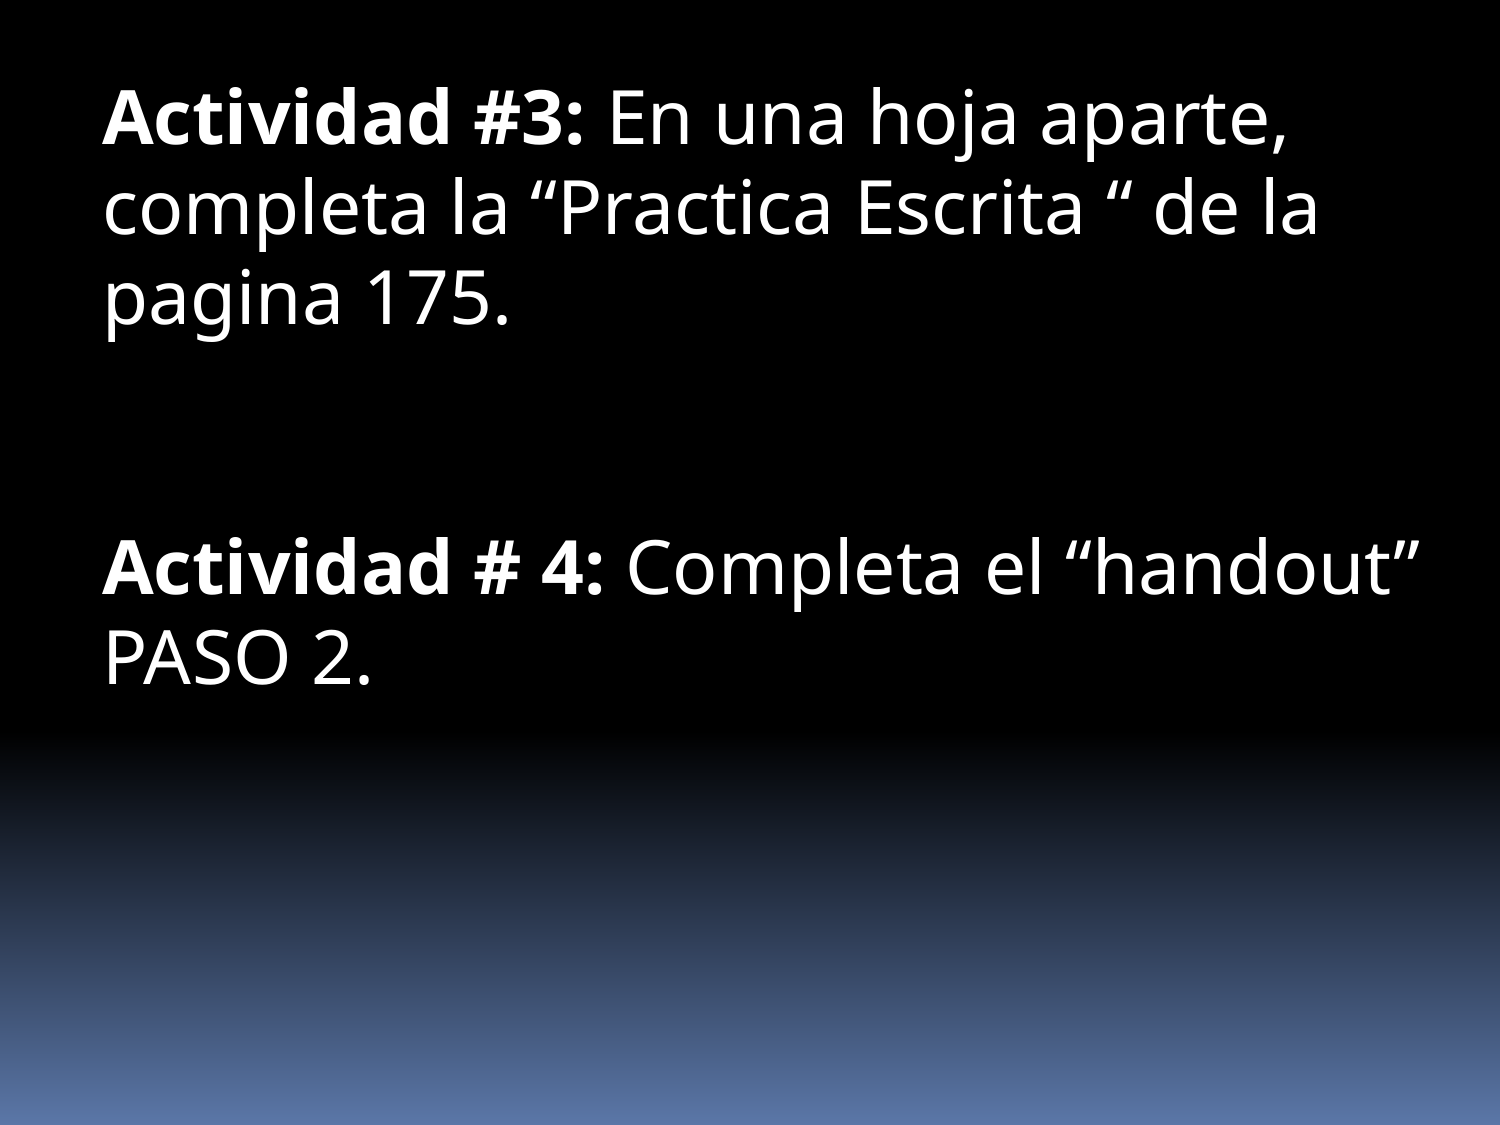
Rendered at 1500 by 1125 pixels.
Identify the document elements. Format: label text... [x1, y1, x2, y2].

text_box Actividad #3: En una hoja aparte, completa la “Practica Escrita “ de la pagina 175. Actividad # 4: Completa el “handout” PASO 2. [87, 62, 1438, 888]
